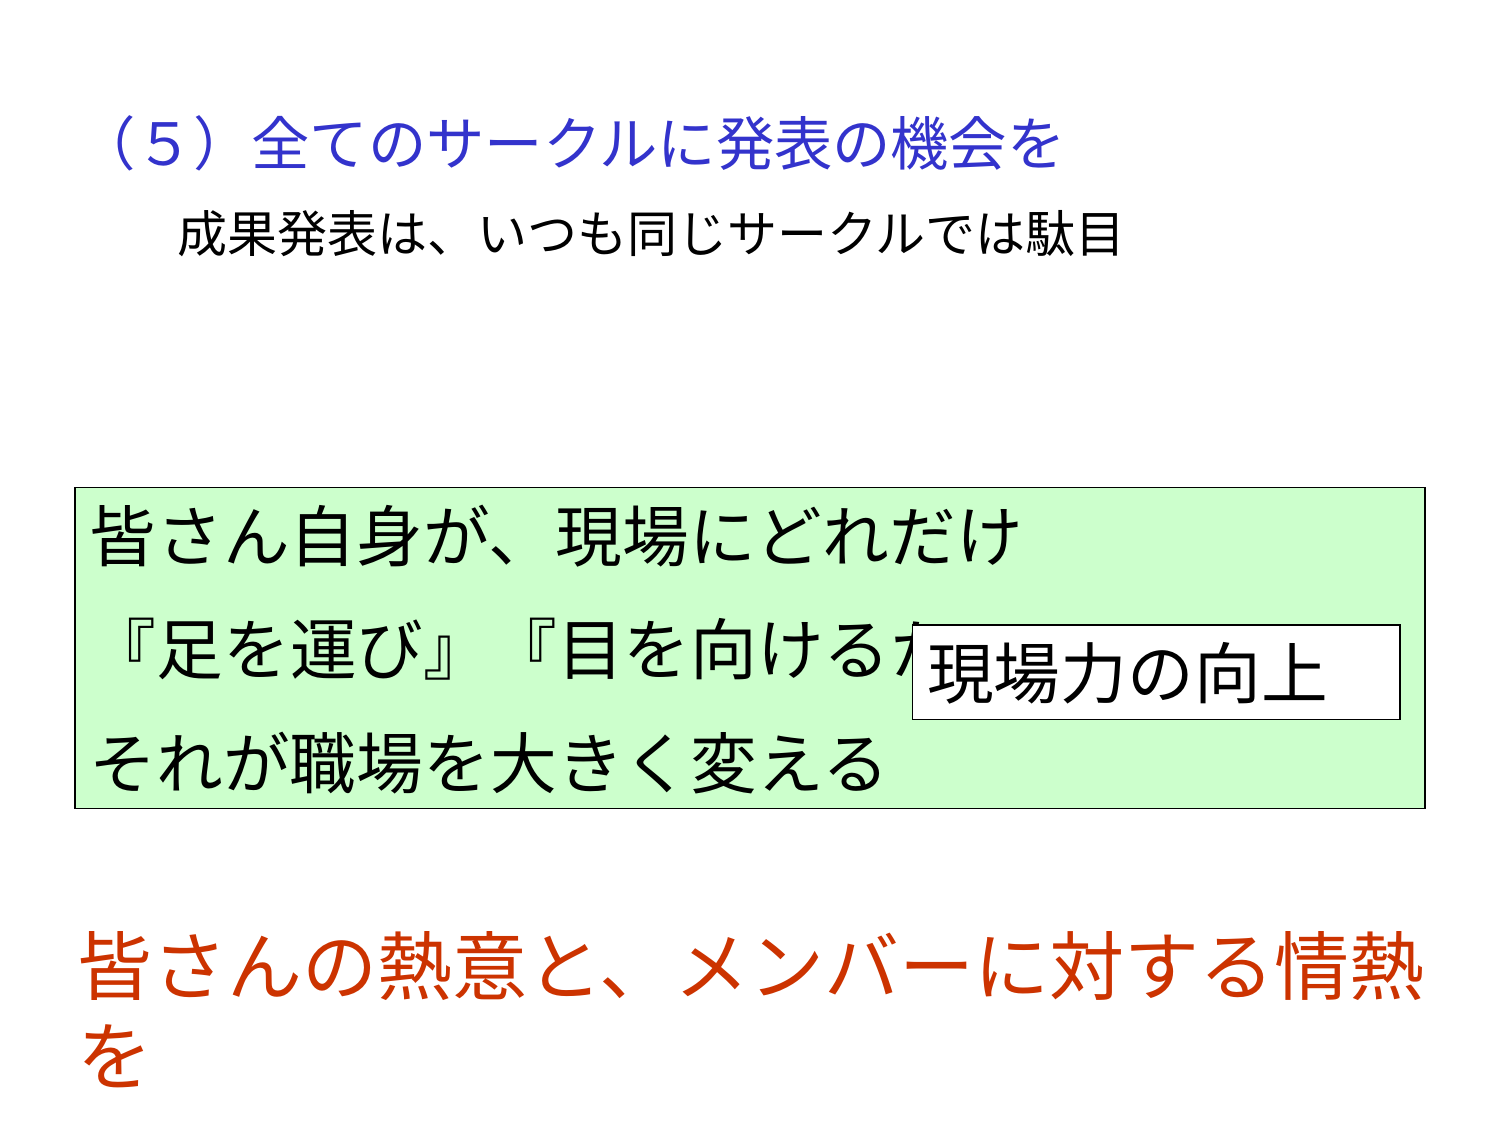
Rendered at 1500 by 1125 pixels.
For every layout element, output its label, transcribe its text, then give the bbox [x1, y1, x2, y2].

text_box 現場力の向上 [912, 624, 1400, 720]
text_box （５）全てのサークルに発表の機会を 成果発表は、いつも同じサークルでは駄目 [62, 99, 1413, 270]
text_box 皆さんの熱意と、メンバーに対する情熱を [62, 912, 1463, 1108]
text_box 皆さん自身が、現場にどれだけ 『足を運び』『目を向けるか』 それが職場を大きく変える [74, 487, 1425, 809]
